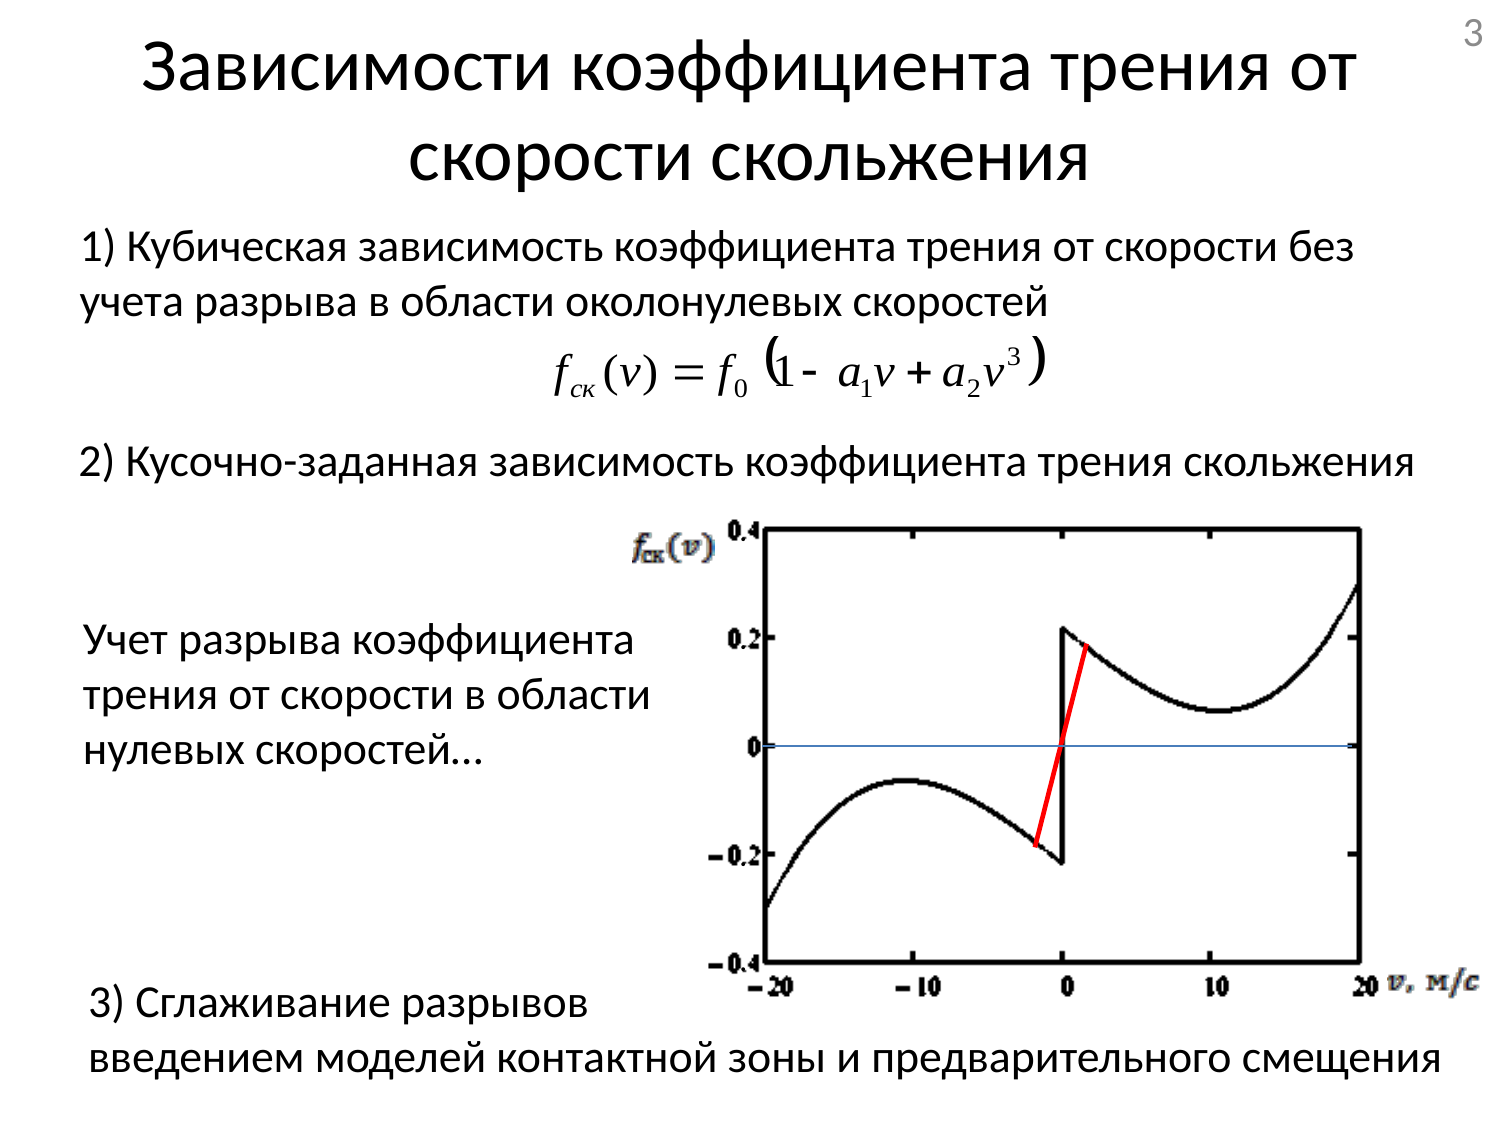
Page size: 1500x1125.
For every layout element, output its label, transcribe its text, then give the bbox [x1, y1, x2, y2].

text_box 2) Кусочно-заданная зависимость коэффициента трения скольжения [63, 423, 1434, 494]
text_box 1) Кубическая зависимость коэффициента трения от скорости без учета разрыва в области околонулевых скоростей [64, 208, 1424, 333]
slide_number 3 [1148, 0, 1499, 60]
text_box 3) Сглаживание разрывов введением моделей контактной зоны и предварительного смещения [73, 964, 1490, 1089]
title Зависимости коэффициента трения от скорости скольжения [75, 11, 1425, 201]
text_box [606, 512, 1497, 1060]
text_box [537, 336, 1046, 410]
text_box Учет разрыва коэффициента трения от скорости в области нулевых скоростей… [68, 601, 601, 781]
